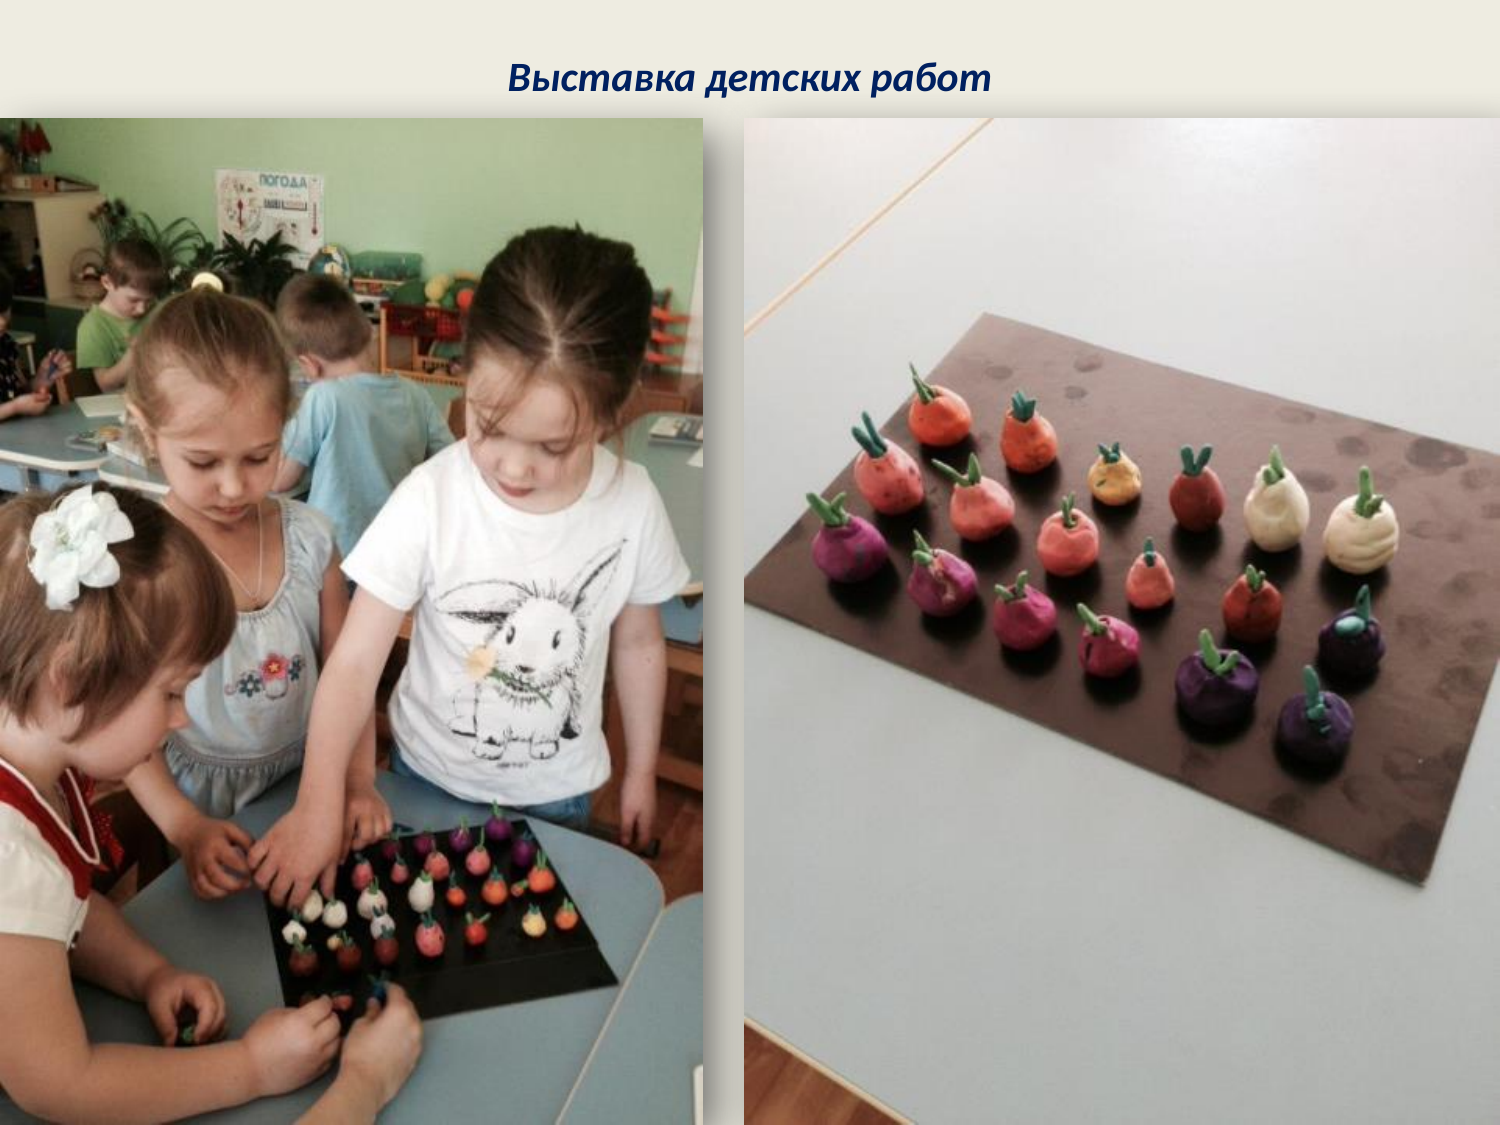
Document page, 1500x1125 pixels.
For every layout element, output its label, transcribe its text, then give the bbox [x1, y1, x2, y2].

picture [0, 117, 703, 1125]
picture [743, 117, 1500, 1125]
text_box Выставка детских работ [336, 42, 1164, 108]
